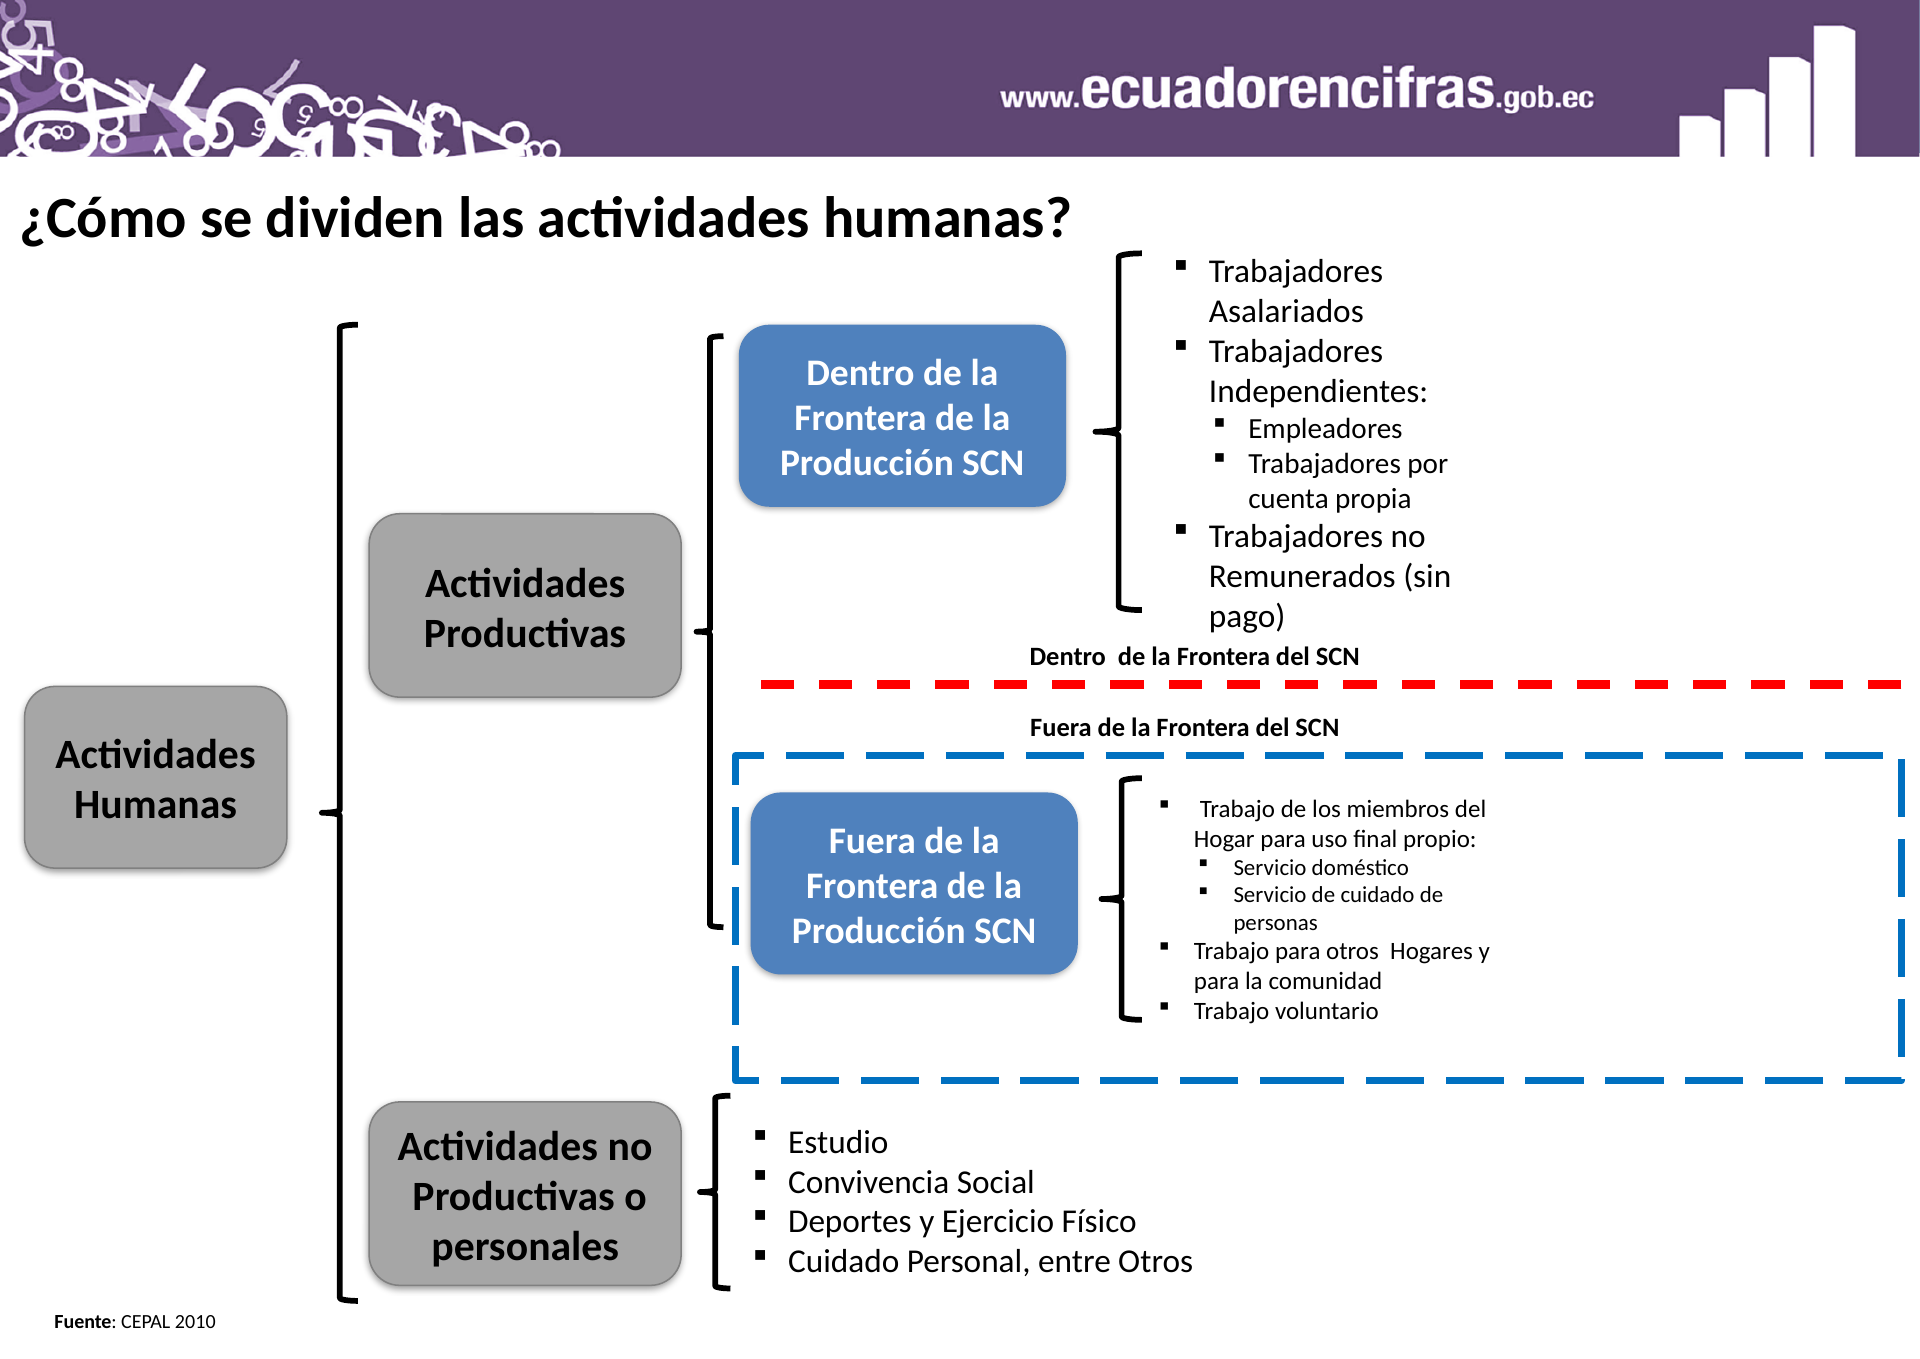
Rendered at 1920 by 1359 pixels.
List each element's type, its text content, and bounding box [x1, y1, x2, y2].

picture [0, 0, 1920, 1359]
text_box [695, 335, 724, 928]
text_box [1094, 252, 1142, 611]
text_box ¿Cómo se dividen las actividades humanas? [0, 171, 1124, 256]
text_box Dentro de la Frontera de la Producción SCN [738, 323, 1067, 508]
text_box [321, 323, 358, 1302]
text_box Fuera de la Frontera del SCN [971, 701, 1399, 750]
text_box [733, 754, 1903, 1083]
text_box Trabajadores Asalariados Trabajadores Independientes: Empleadores Trabajadores por cuenta propia Trabajadores no Remunerados (sin pago) [1142, 223, 1539, 660]
text_box Estudio Convivencia Social Deportes y Ejercicio Físico Cuidado Personal, entre Otros [726, 1081, 1232, 1340]
text_box Actividades no Productivas o personales [368, 1101, 682, 1287]
text_box Actividades Humanas [23, 685, 288, 869]
text_box Dentro de la Frontera del SCN [981, 630, 1409, 679]
text_box Fuente: CEPAL 2010 [39, 1300, 236, 1340]
text_box [699, 1094, 731, 1290]
text_box Actividades Productivas [368, 512, 682, 698]
